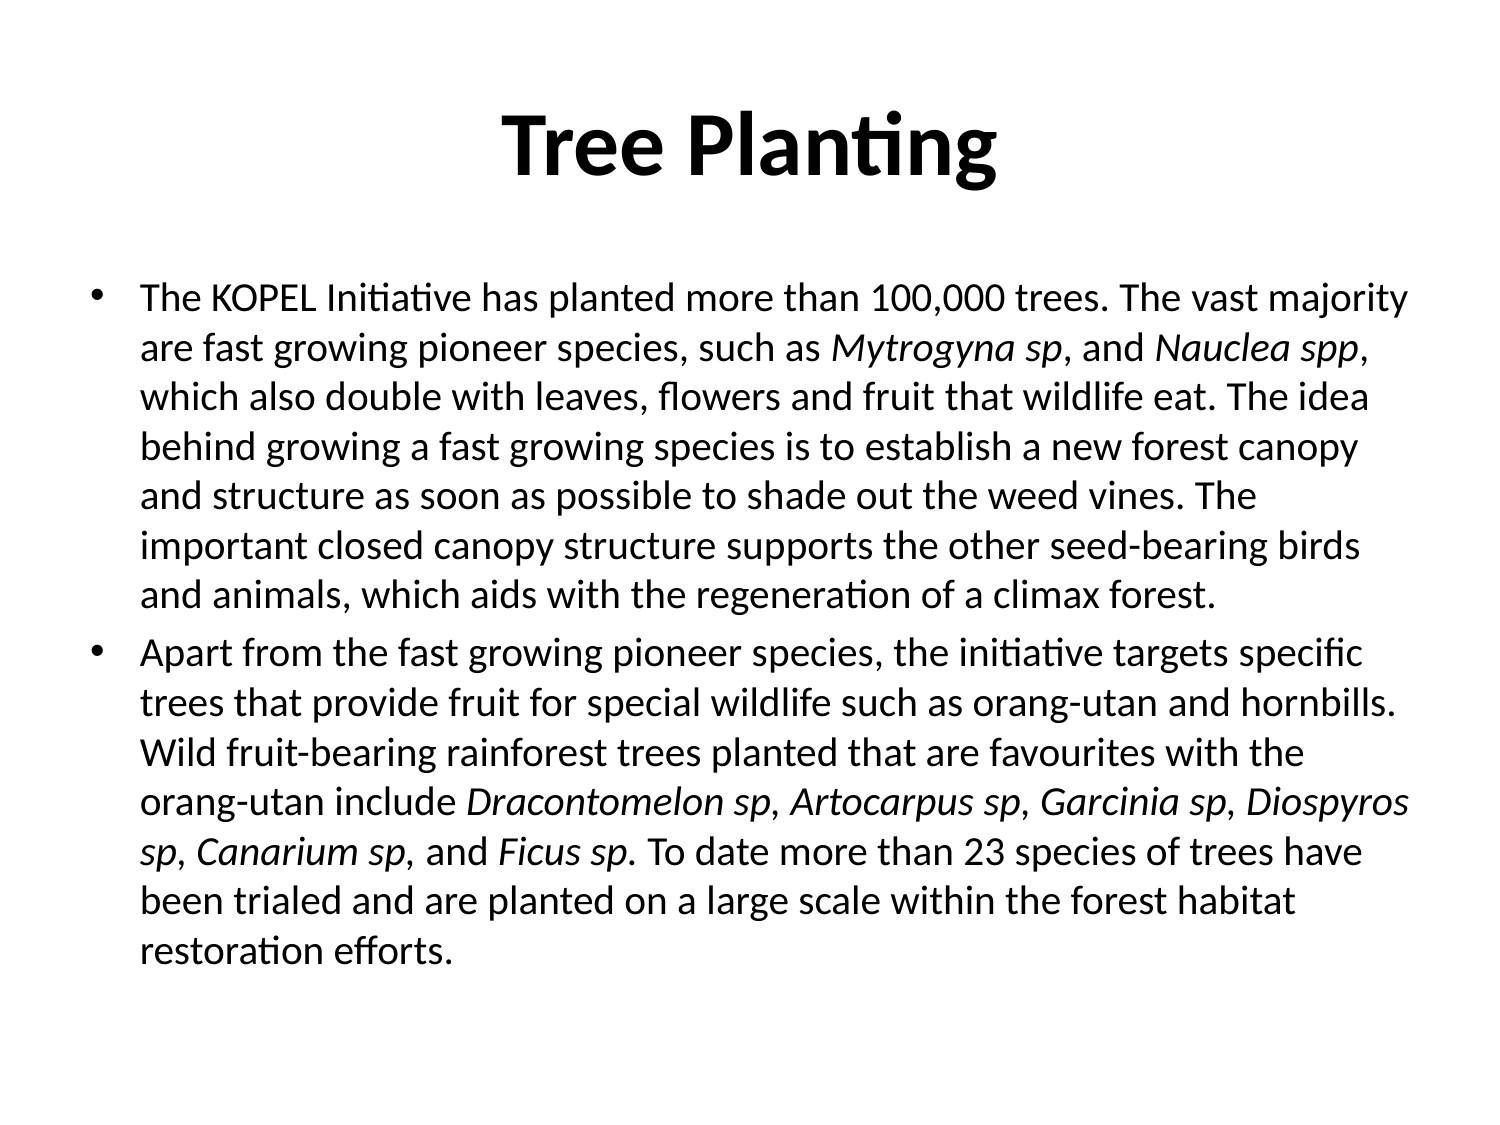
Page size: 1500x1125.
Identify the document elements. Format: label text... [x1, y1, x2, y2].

title Tree Planting [75, 45, 1425, 233]
list The KOPEL Initiative has planted more than 100,000 trees. The vast majority are fast growing pioneer species, such as Mytrogyna sp, and Nauclea spp, which also double with leaves, flowers and fruit that wildlife eat. The idea behind growing a fast growing species is to establish a new forest canopy and structure as soon as possible to shade out the weed vines. The important closed canopy structure supports the other seed-bearing birds and animals, which aids with the regeneration of a climax forest. Apart from the fast growing pioneer species, the initiative targets specific trees that provide fruit for special wildlife such as orang-utan and hornbills. Wild fruit-bearing rainforest trees planted that are favourites with the orang-utan include Dracontomelon sp, Artocarpus sp, Garcinia sp, Diospyros sp, Canarium sp, and Ficus sp. To date more than 23 species of trees have been trialed and are planted on a large scale within the forest habitat restoration efforts. [75, 262, 1425, 1005]
